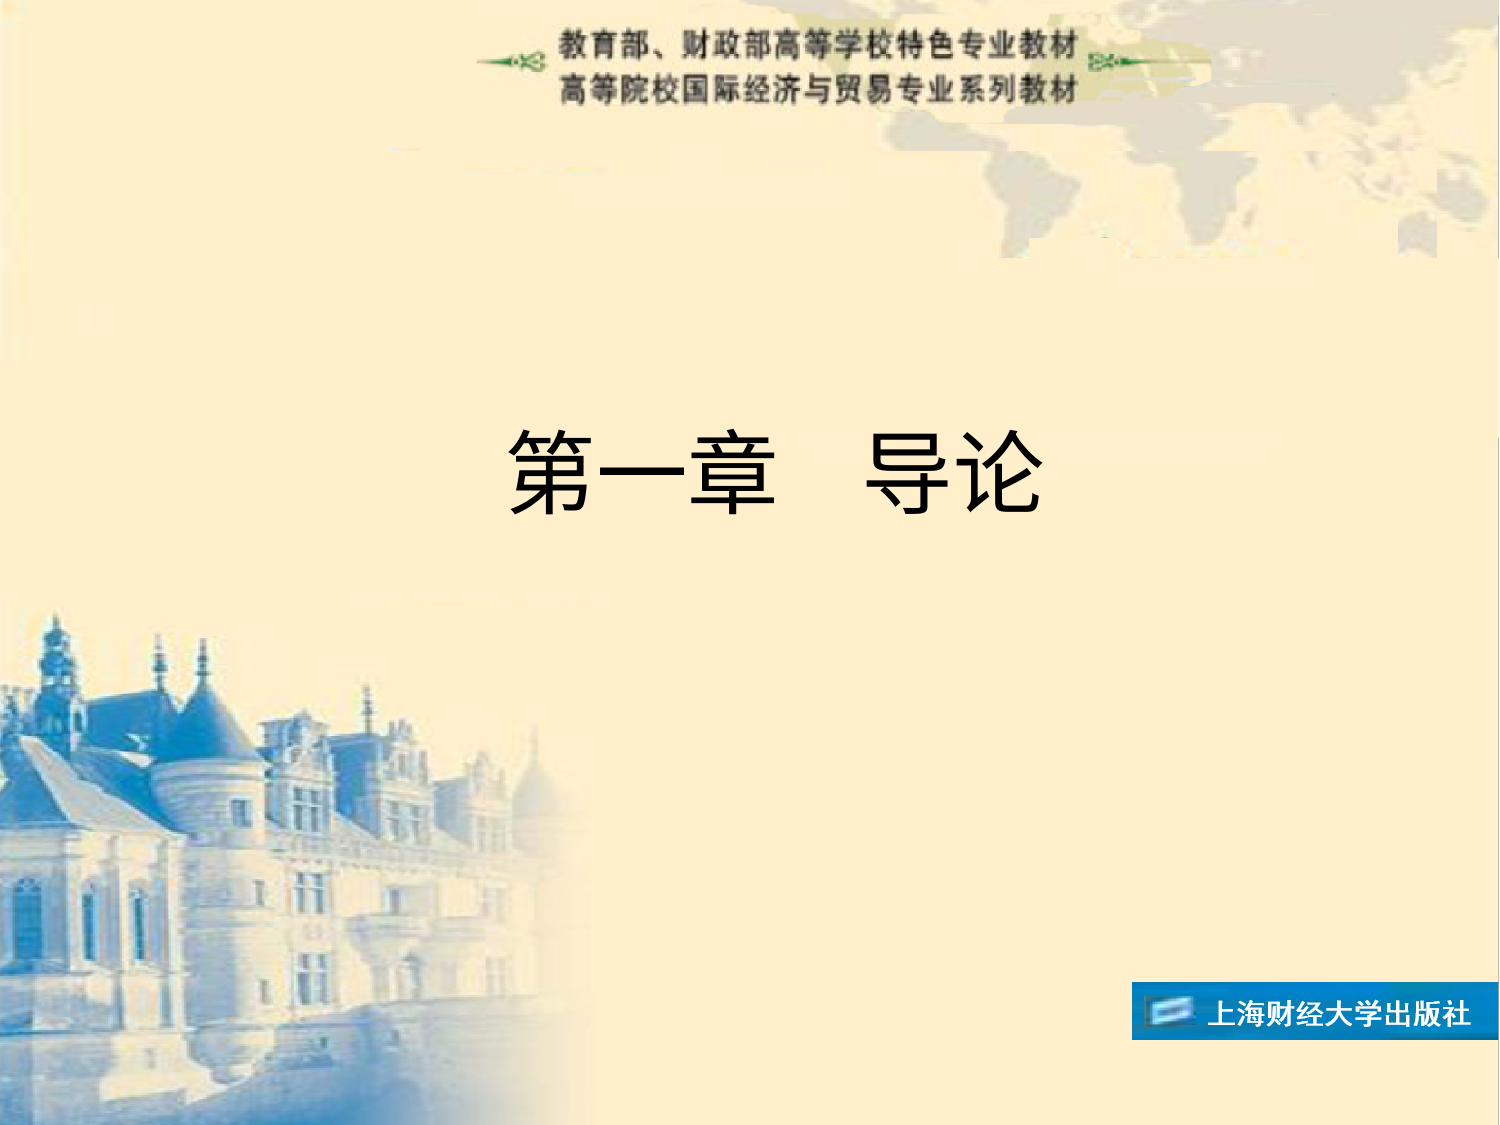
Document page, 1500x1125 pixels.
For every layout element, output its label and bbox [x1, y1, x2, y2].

list [0, 0, 1499, 1125]
